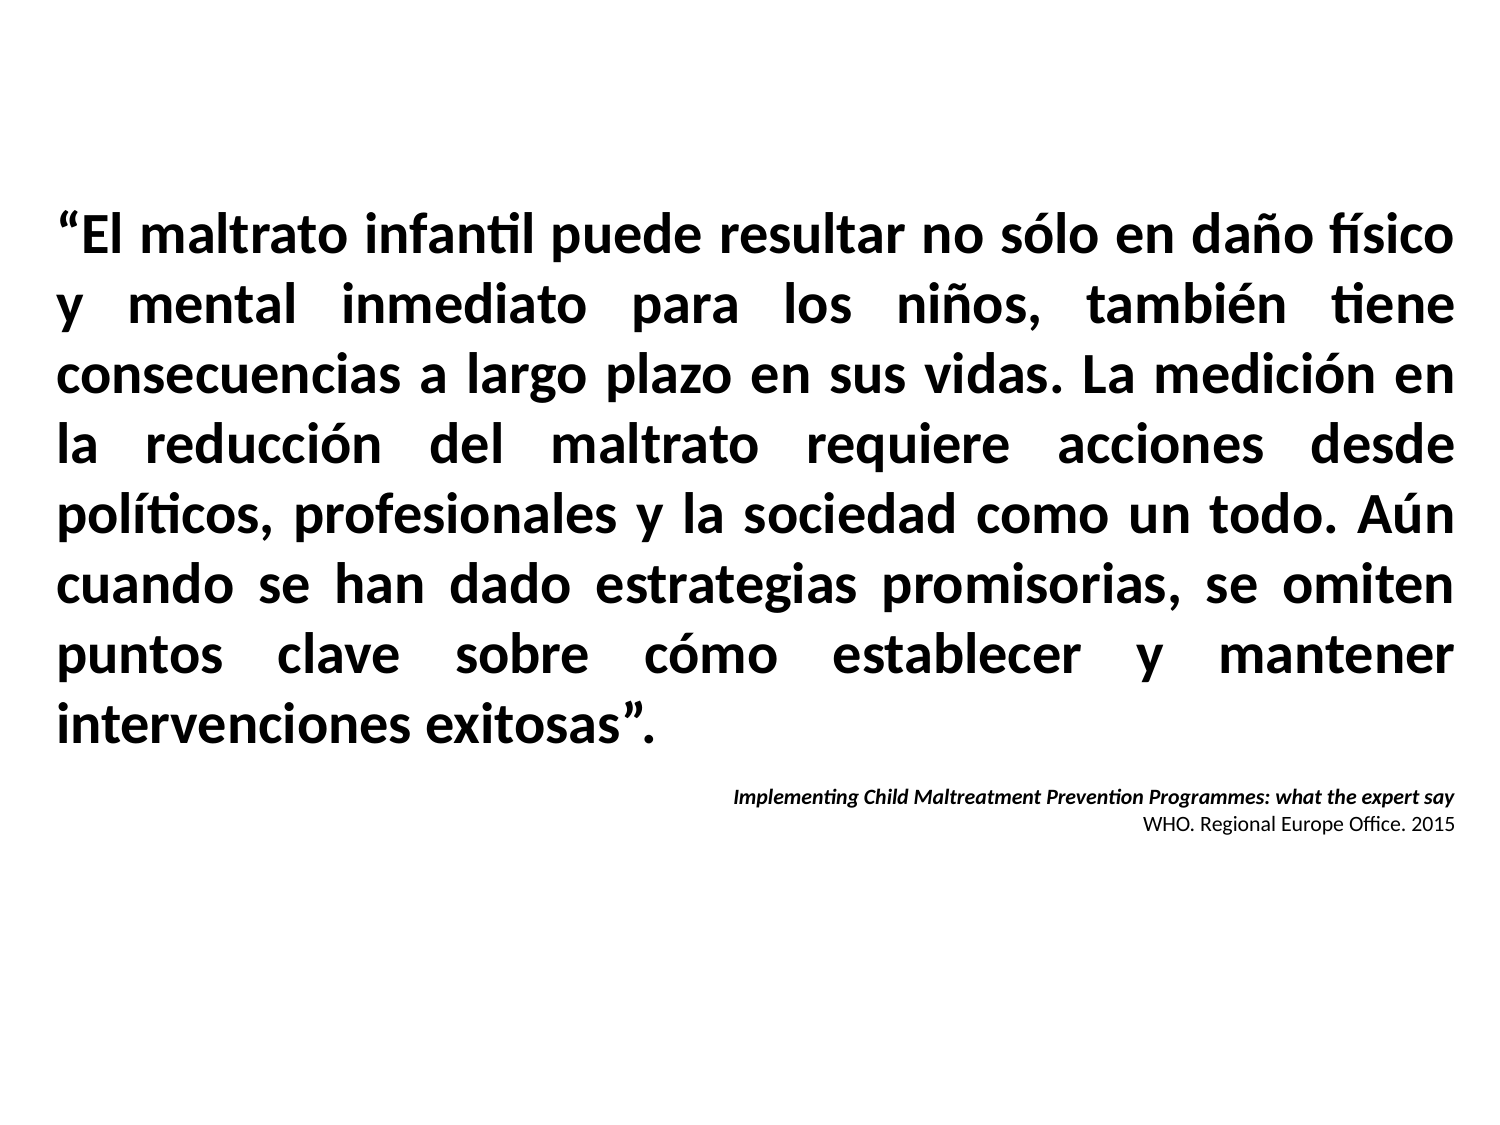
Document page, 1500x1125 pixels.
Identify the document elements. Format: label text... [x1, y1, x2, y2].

text_box “El maltrato infantil puede resultar no sólo en daño físico y mental inmediato para los niños, también tiene consecuencias a largo plazo en sus vidas. La medición en la reducción del maltrato requiere acciones desde políticos, profesionales y la sociedad como un todo. Aún cuando se han dado estrategias promisorias, se omiten puntos clave sobre cómo establecer y mantener intervenciones exitosas”. Implementing Child Maltreatment Prevention Programmes: what the expert say WHO. Regional Europe Office. 2015 [41, 188, 1471, 933]
